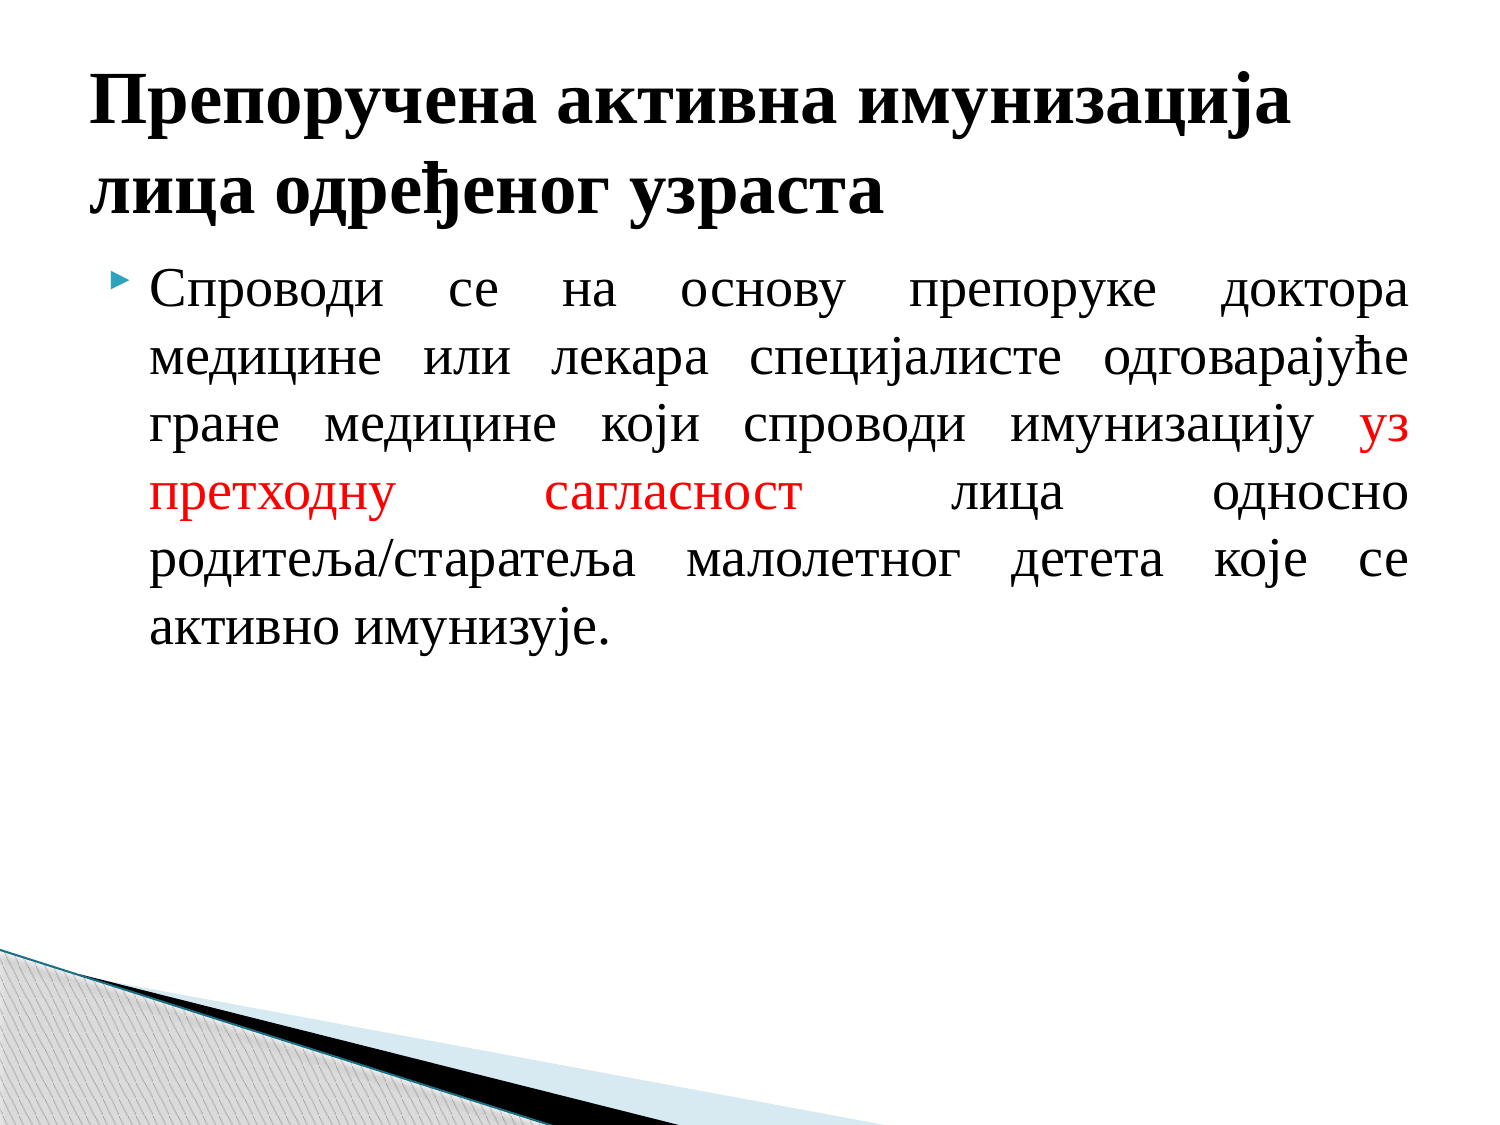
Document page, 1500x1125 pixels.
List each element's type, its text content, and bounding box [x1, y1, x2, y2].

list Спроводи се на основу препоруке доктора медицине или лекара специјалисте одговарајуће гране медицине који спроводи имунизацију уз претходну сагласност лица односно родитеља/старатеља малолетног детета које се активно имунизује. [75, 243, 1425, 986]
title Препоручена активна имунизација лица одређеног узраста [75, 45, 1425, 233]
